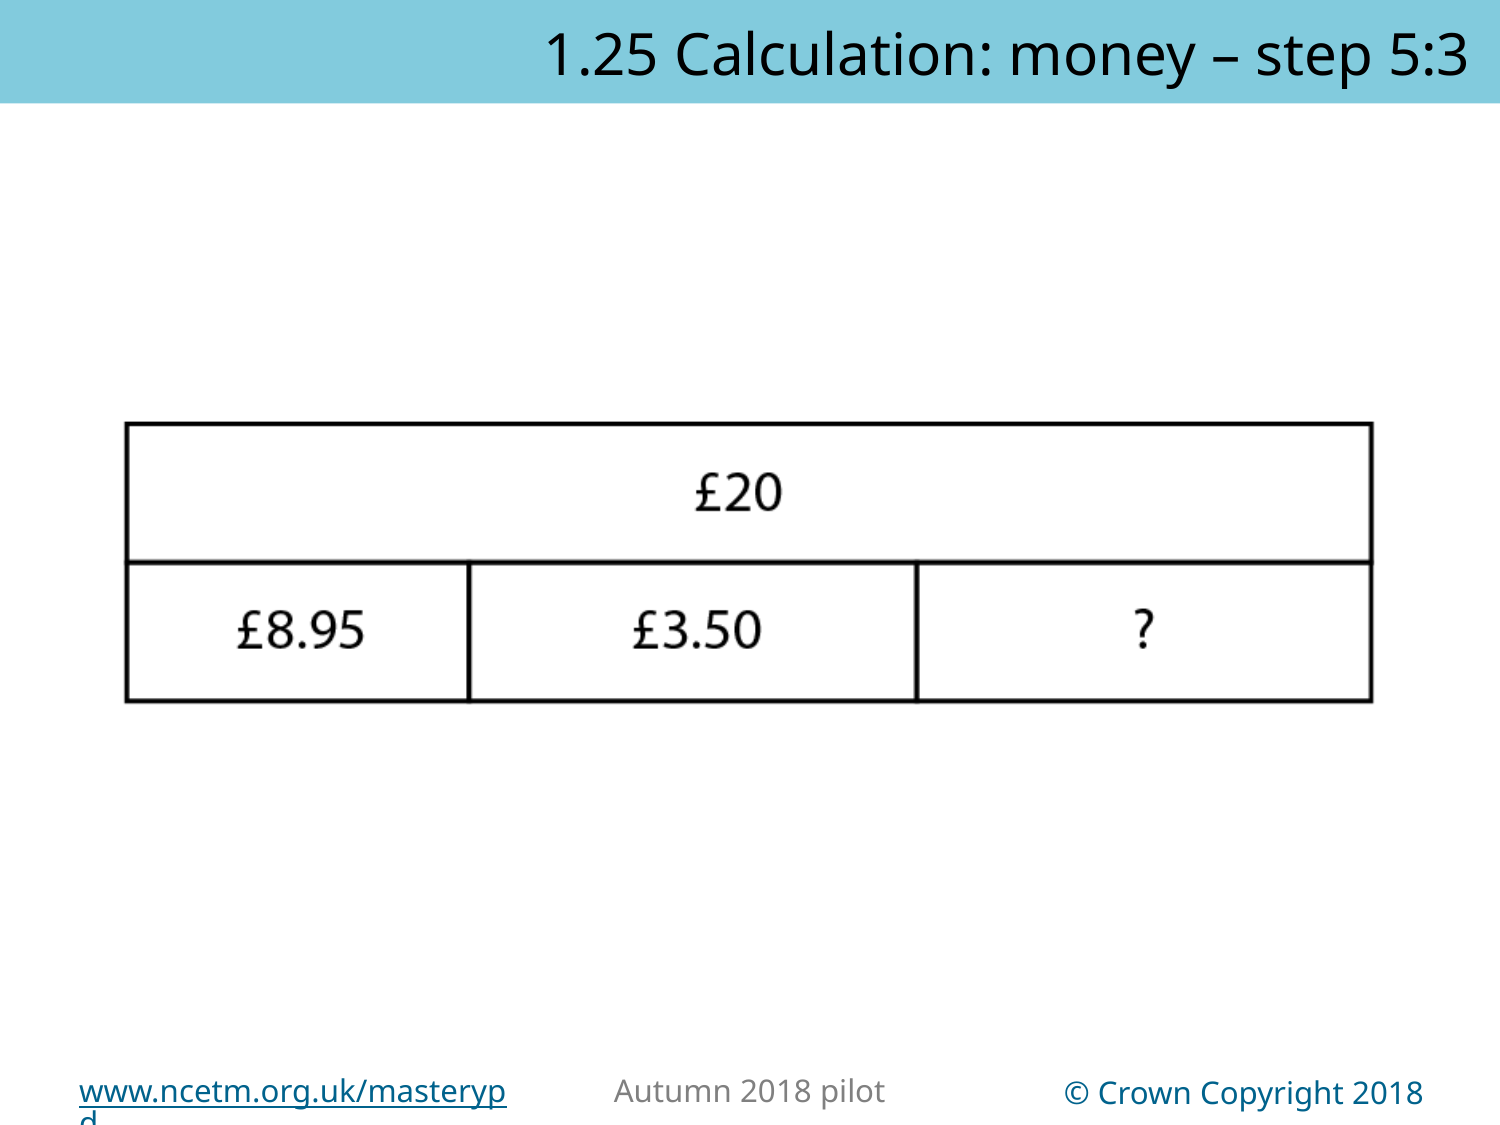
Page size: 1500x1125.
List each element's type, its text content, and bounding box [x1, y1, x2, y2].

list 1.25 Calculation: money – step 5:3 [0, 0, 1500, 104]
picture [90, 412, 1411, 713]
